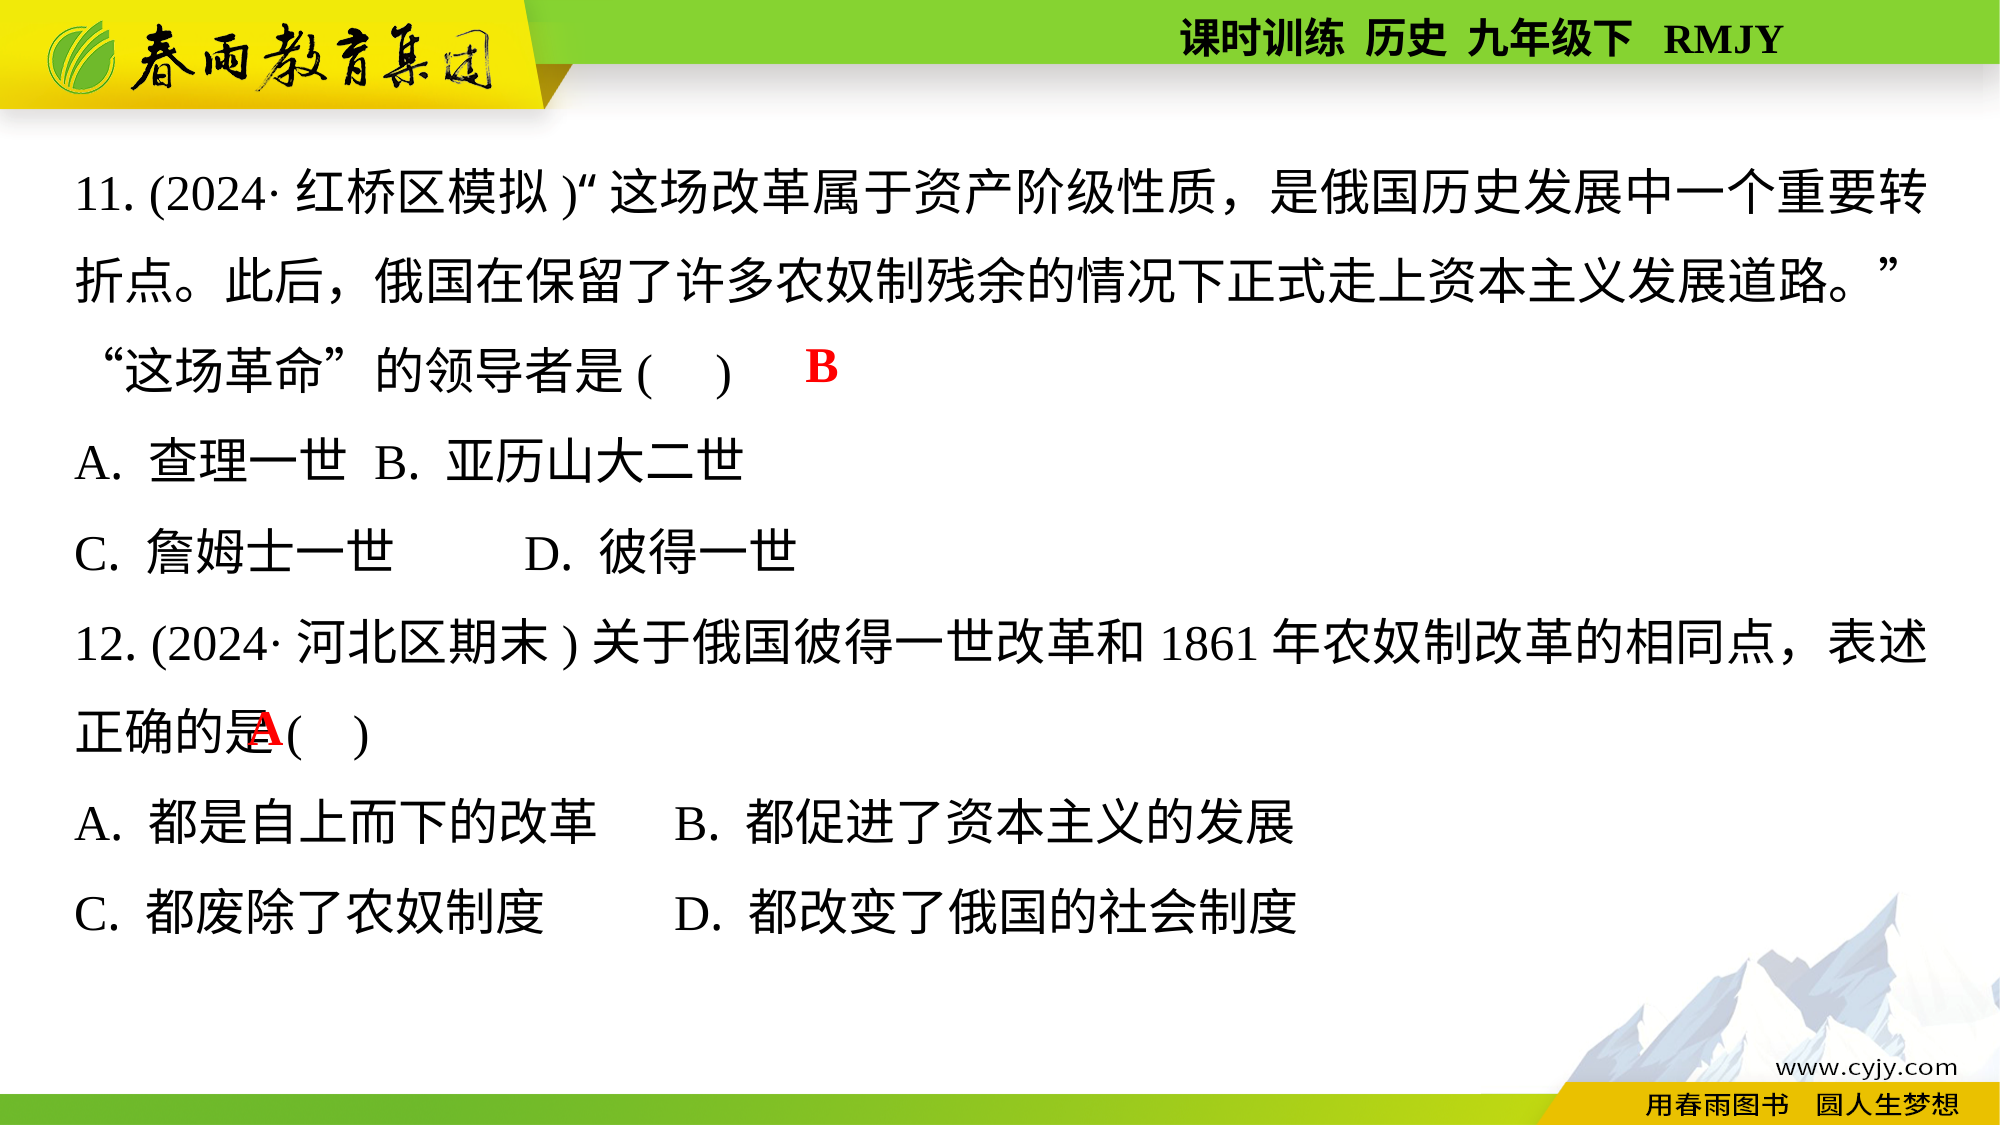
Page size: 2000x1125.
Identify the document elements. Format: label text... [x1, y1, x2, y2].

text_box A [232, 688, 299, 763]
picture [0, 0, 2000, 1125]
list 11. (2024·红桥区模拟)“这场改革属于资产阶级性质，是俄国历史发展中一个重要转折点。此后，俄国在保留了许多农奴制残余的情况下正式走上资本主义发展道路。”“这场革命”的领导者是( ) A. 查理一世 B. 亚历山大二世 C. 詹姆士一世 D. 彼得一世 12. (2024·河北区期末)关于俄国彼得一世改革和1861年农奴制改革的相同点，表述正确的是( ) A. 都是自上而下的改革 B. 都促进了资本主义的发展 C. 都废除了农奴制度 D. 都改变了俄国的社会制度 [59, 122, 1944, 956]
text_box B [790, 324, 854, 400]
